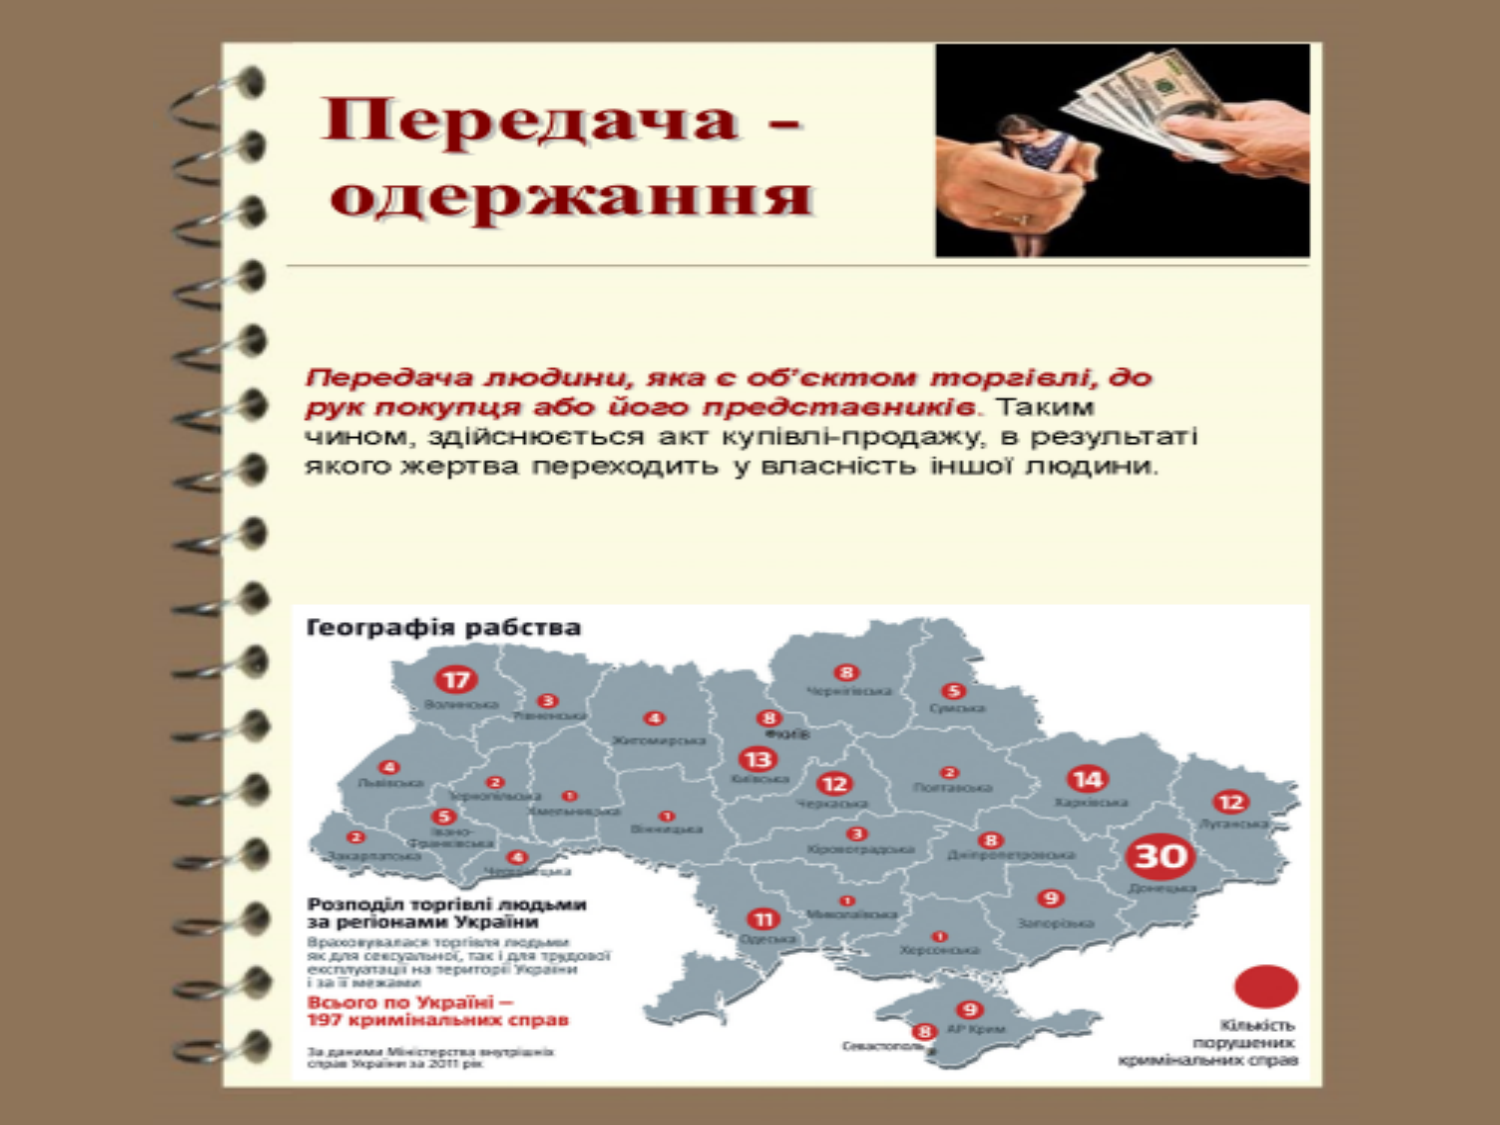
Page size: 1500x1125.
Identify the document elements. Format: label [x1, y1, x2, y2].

picture [153, 4, 1359, 1125]
